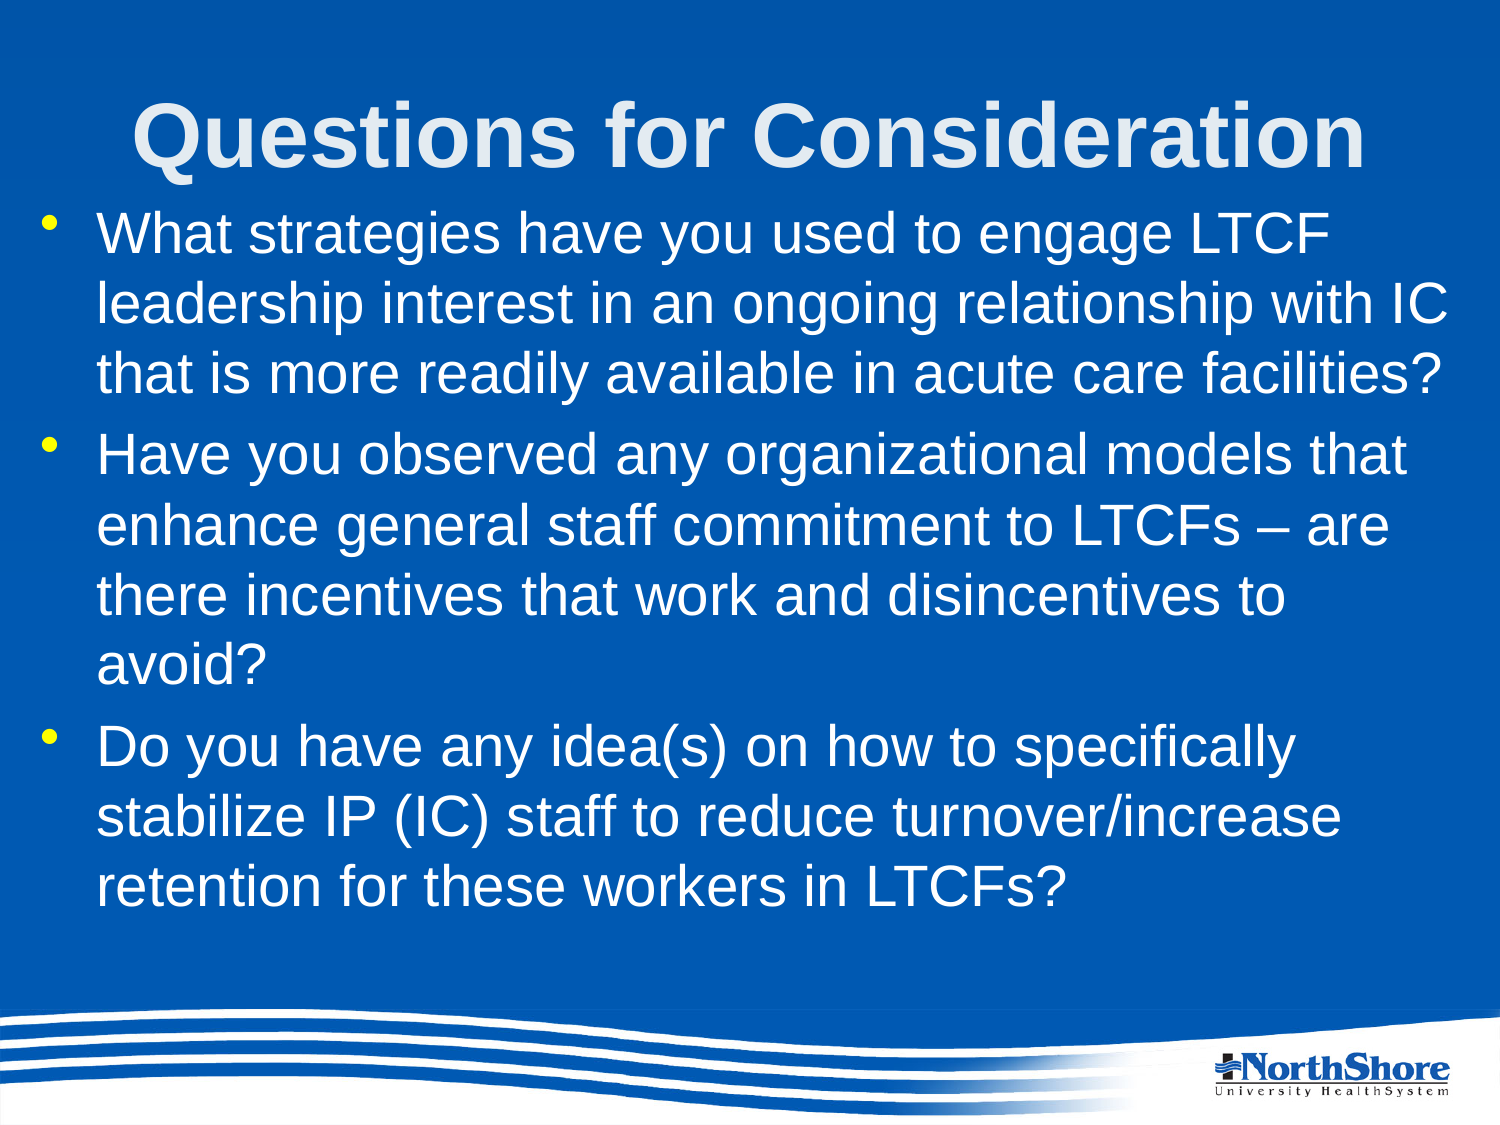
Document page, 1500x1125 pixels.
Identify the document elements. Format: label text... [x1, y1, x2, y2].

picture [0, 1009, 1500, 1125]
title Questions for Consideration [112, 37, 1388, 187]
list What strategies have you used to engage LTCF leadership interest in an ongoing relationship with IC that is more readily available in acute care facilities? Have you observed any organizational models that enhance general staff commitment to LTCFs – are there incentives that work and disincentives to avoid? Do you have any idea(s) on how to specifically stabilize IP (IC) staff to reduce turnover/increase retention for these workers in LTCFs? [24, 187, 1488, 1063]
